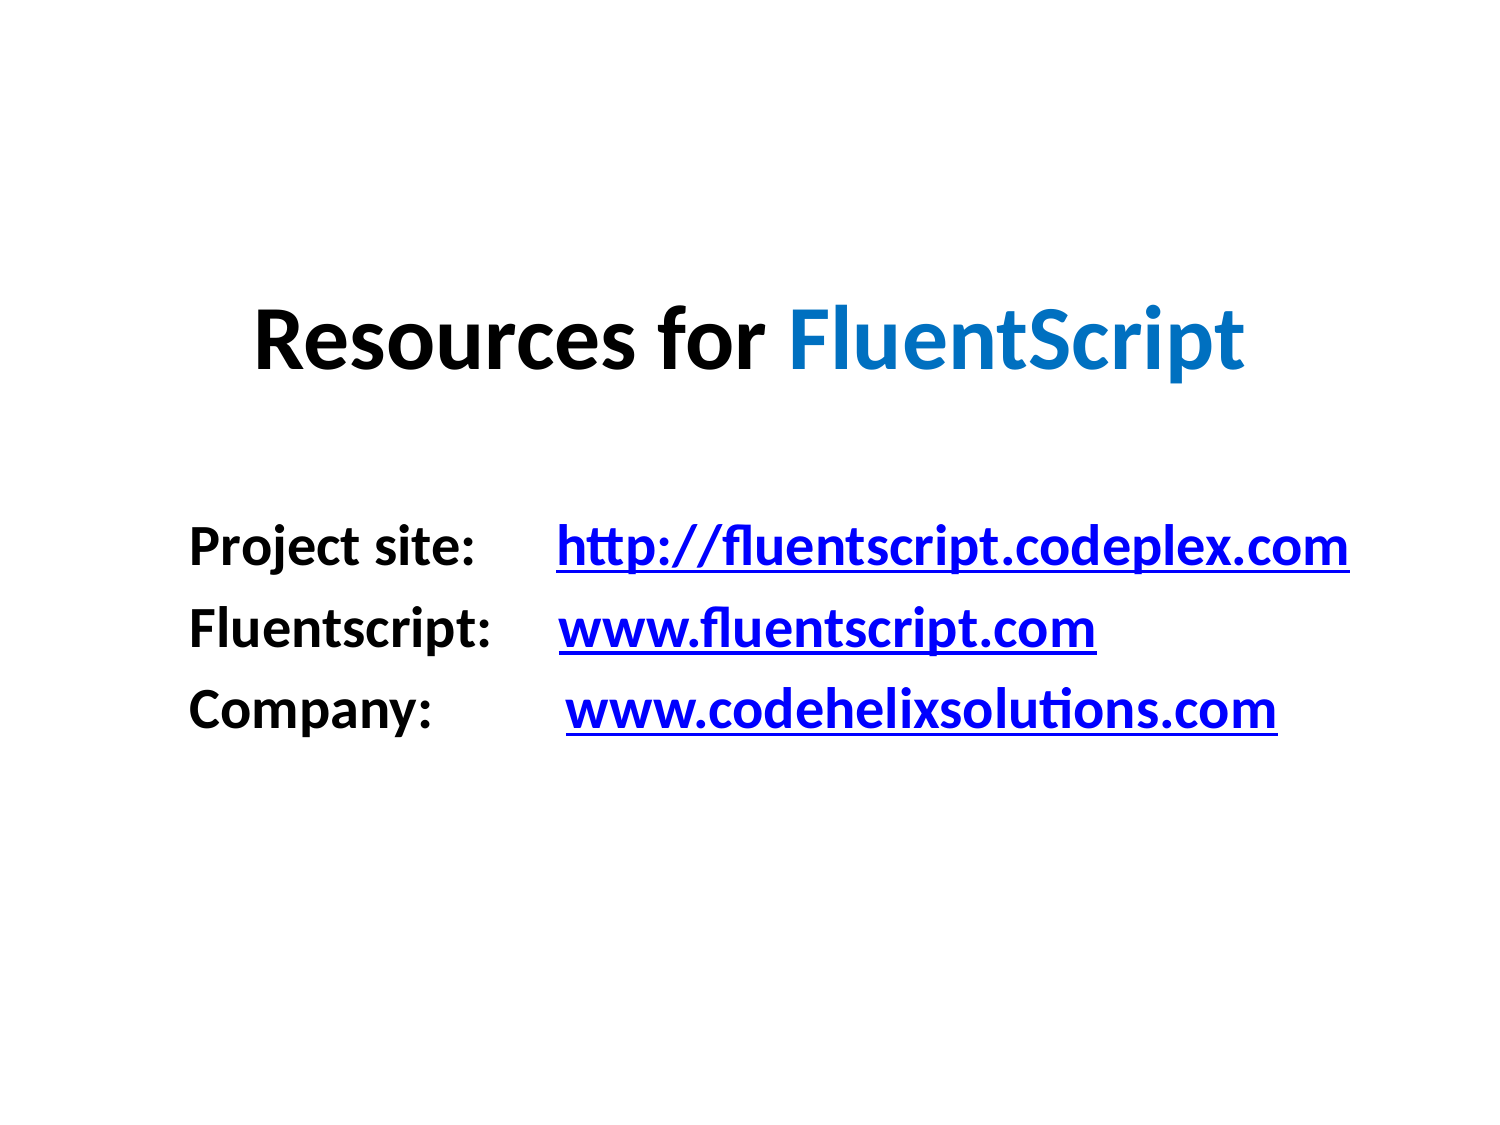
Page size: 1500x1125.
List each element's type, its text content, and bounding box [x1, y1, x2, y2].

title Resources for FluentScript [112, 212, 1388, 454]
subtitle Project site: http://fluentscript.codeplex.com Fluentscript: www.fluentscript.com Company: www.codehelixsolutions.com [174, 500, 1375, 913]
